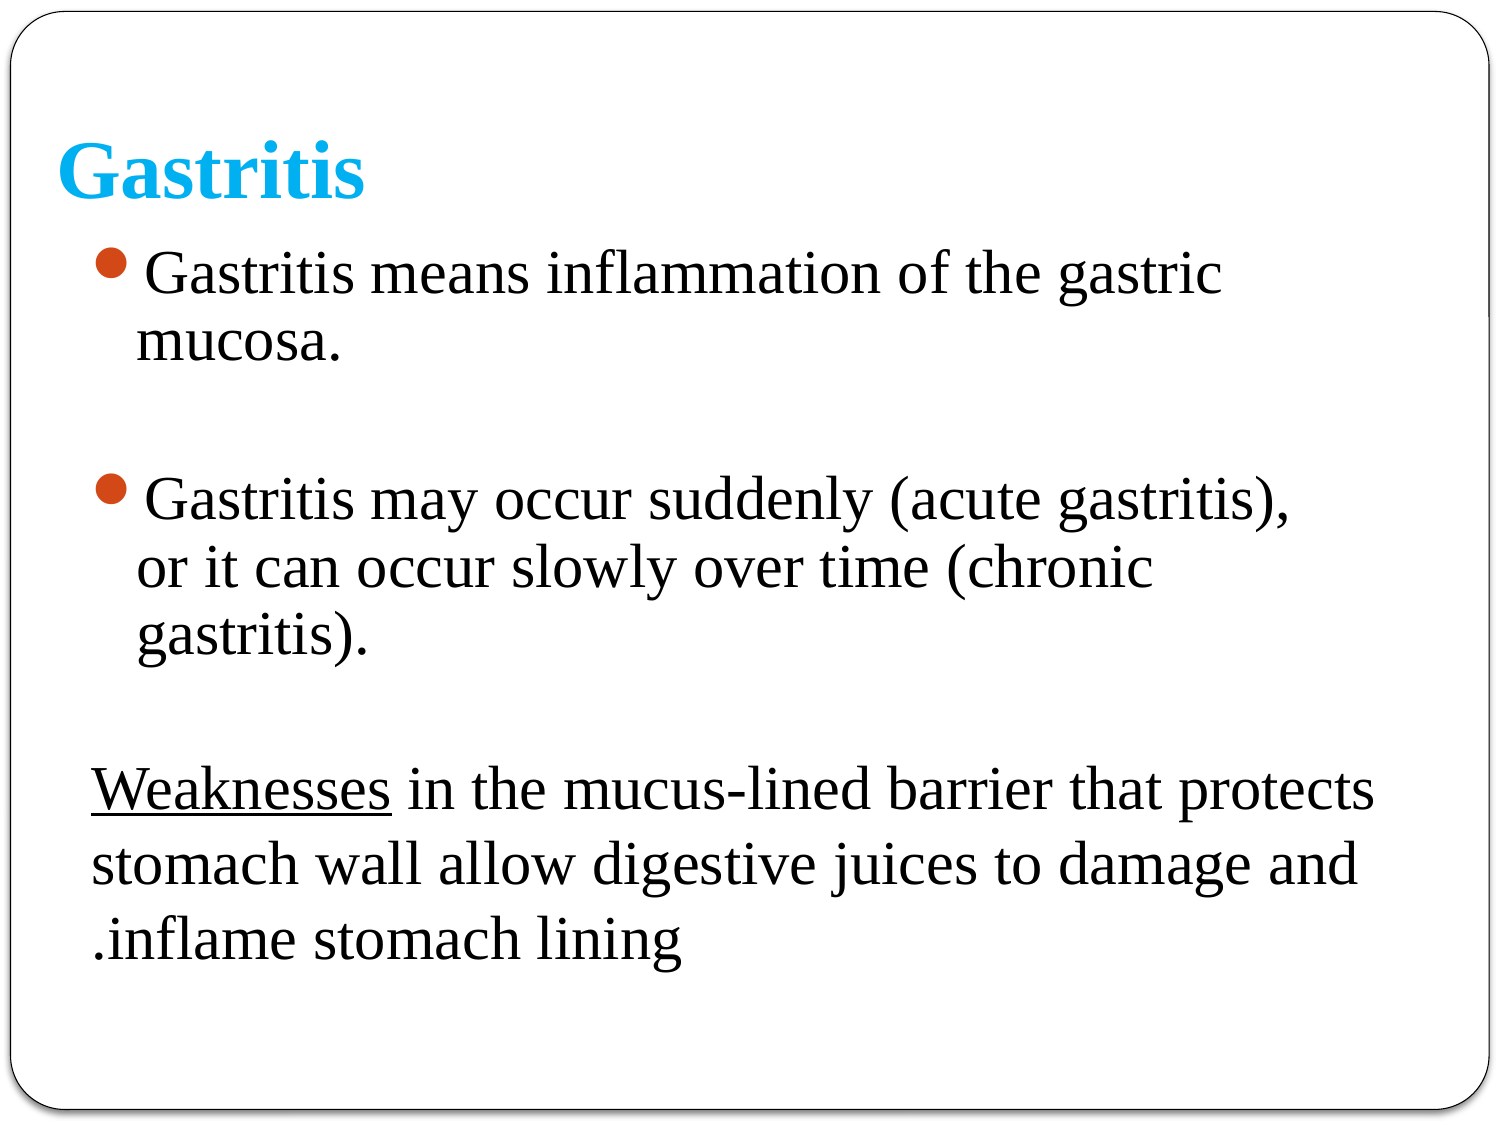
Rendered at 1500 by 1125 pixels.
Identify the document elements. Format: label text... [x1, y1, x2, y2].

list Gastritis means inflammation of the gastric mucosa. Gastritis may occur suddenly (acute gastritis), or it can occur slowly over time (chronic gastritis). [76, 232, 1352, 739]
title Gastritis [41, 42, 1317, 231]
text_box Weaknesses in the mucus-lined barrier that protects stomach wall allow digestive juices to damage and inflame stomach lining. [76, 739, 1436, 980]
